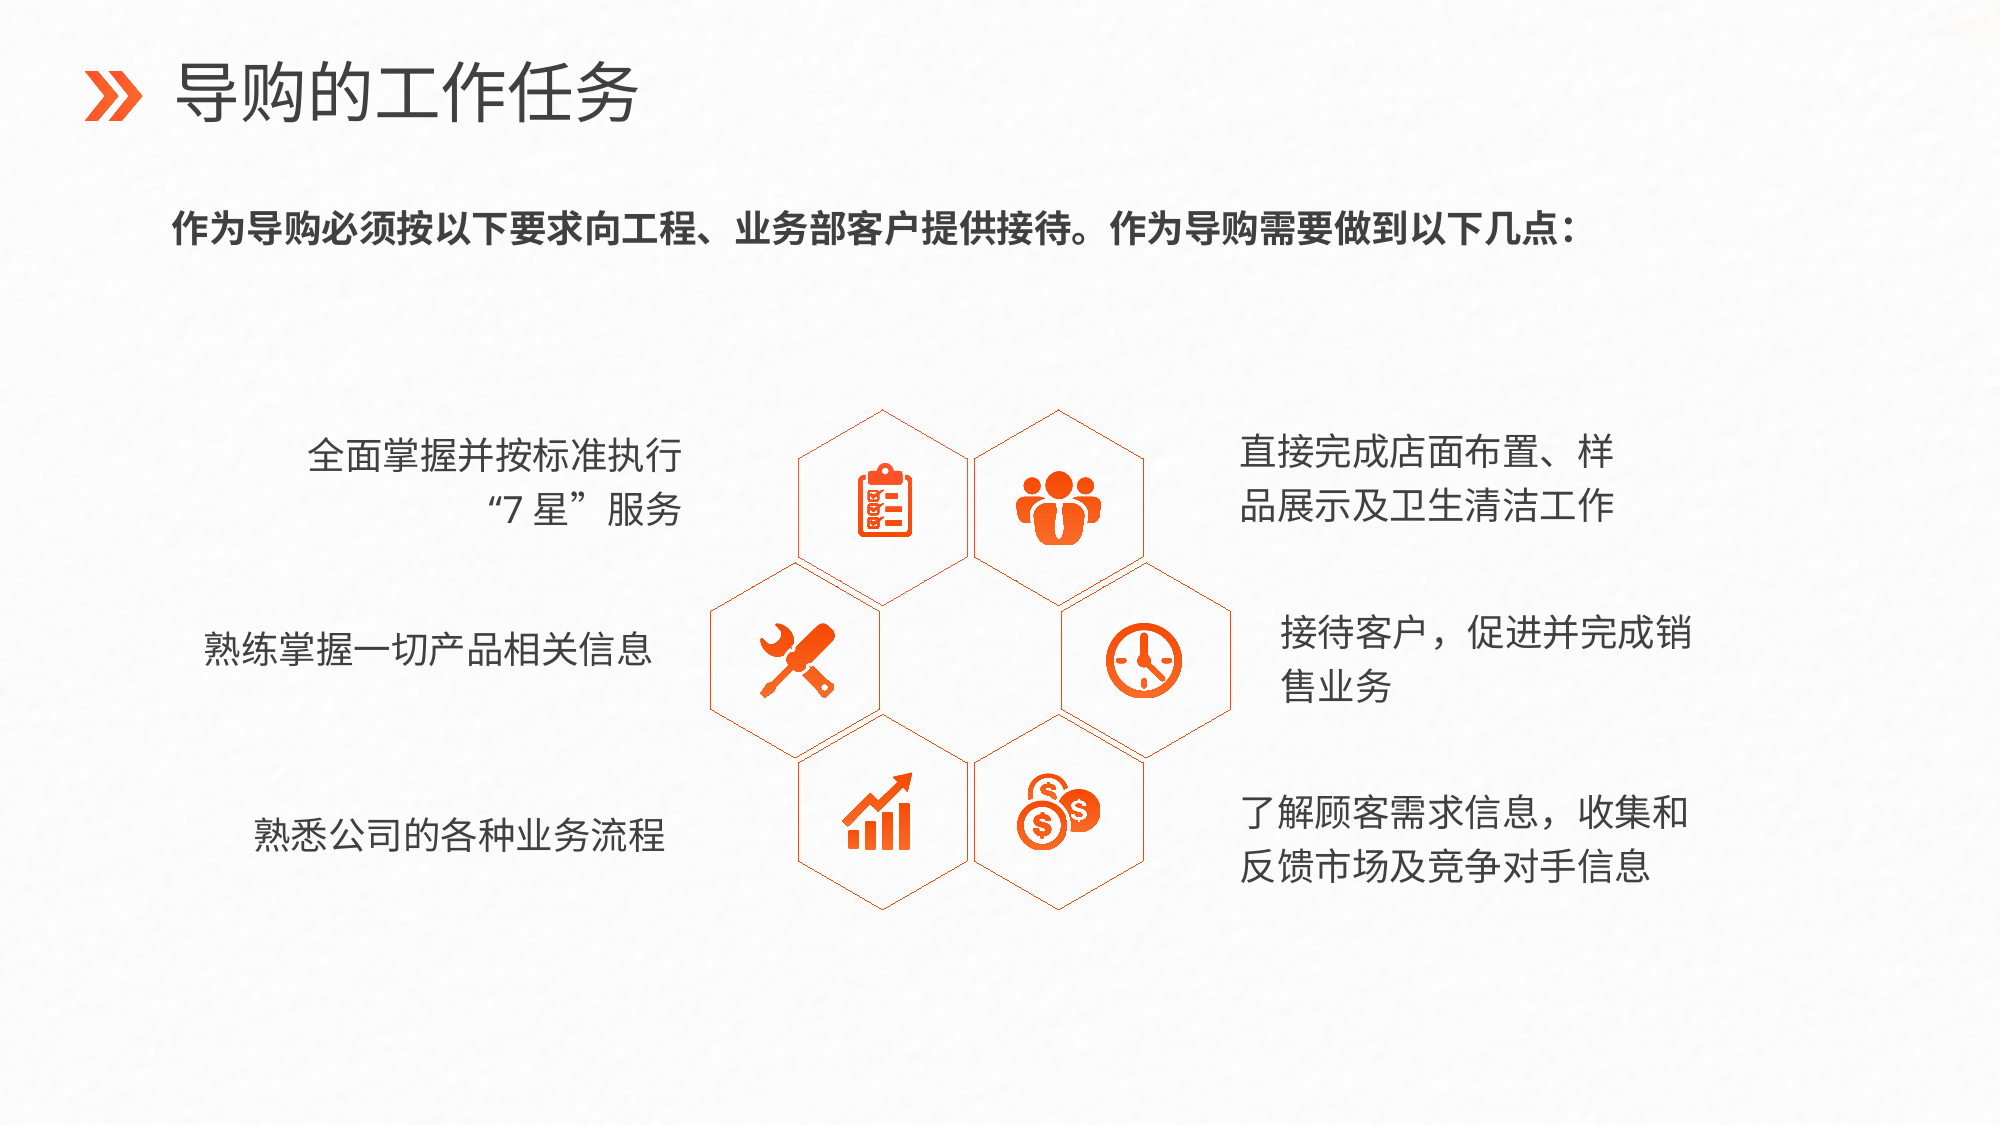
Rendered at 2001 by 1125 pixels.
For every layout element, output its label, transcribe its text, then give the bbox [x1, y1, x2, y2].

text_box 熟练掌握一切产品相关信息 [162, 557, 670, 732]
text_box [84, 71, 143, 121]
text_box 导购的工作任务 [159, 43, 657, 139]
text_box 全面掌握并按标准执行 “7星”服务 [250, 390, 700, 564]
text_box [1045, 471, 1073, 499]
text_box [1061, 562, 1231, 758]
text_box [1023, 477, 1041, 495]
text_box [858, 474, 913, 537]
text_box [1017, 773, 1101, 851]
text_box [842, 772, 913, 850]
text_box [1016, 496, 1045, 523]
text_box 接待客户，促进并完成销售业务 [1264, 566, 1744, 741]
text_box [1072, 496, 1102, 523]
text_box [1106, 622, 1182, 699]
text_box 作为导购必须按以下要求向工程、业务部客户提供接待。作为导购需要做到以下几点： [156, 197, 1764, 258]
text_box [798, 409, 968, 606]
text_box [974, 409, 1144, 606]
text_box [974, 714, 1144, 910]
text_box 熟悉公司的各种业务流程 [231, 743, 683, 918]
text_box 直接完成店面布置、样 品展示及卫生清洁工作 [1223, 387, 1704, 560]
text_box [868, 462, 903, 485]
text_box 了解顾客需求信息，收集和 反馈市场及竞争对手信息 [1223, 746, 1785, 921]
text_box [798, 714, 968, 910]
text_box [1077, 477, 1094, 495]
text_box [760, 623, 836, 698]
text_box [1033, 503, 1085, 545]
text_box [710, 562, 880, 758]
